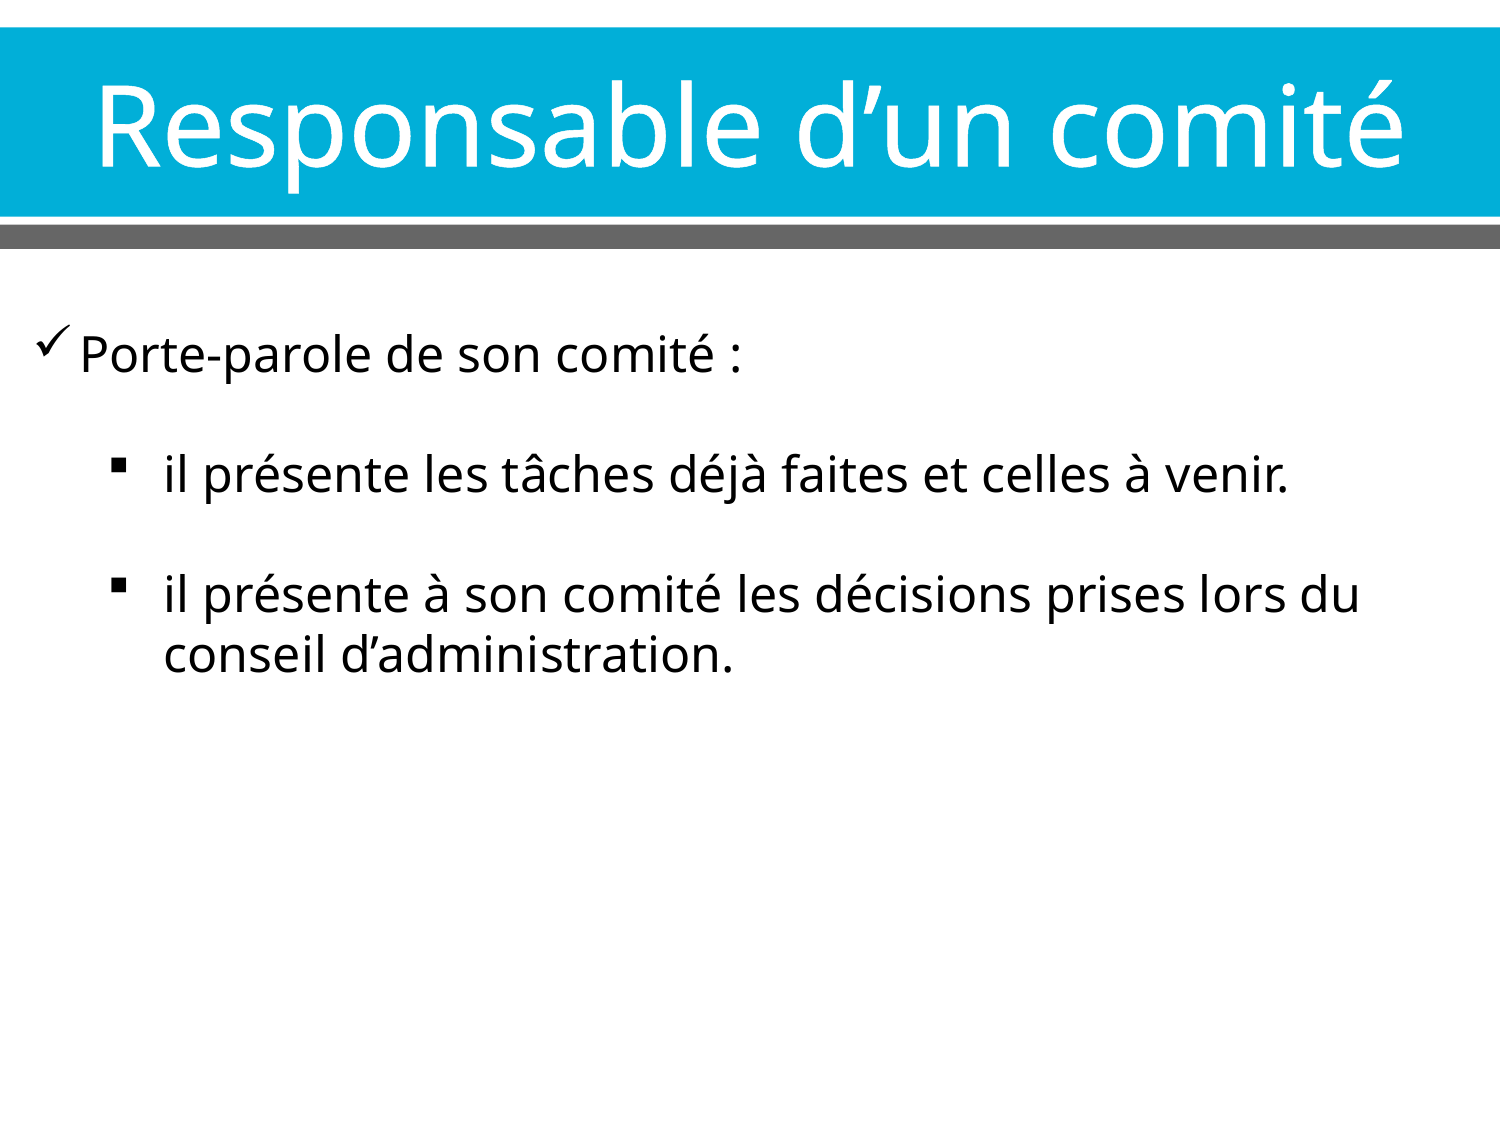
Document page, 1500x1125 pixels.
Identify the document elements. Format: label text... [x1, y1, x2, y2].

title Responsable d’un comité [0, 29, 1500, 213]
text_box Porte-parole de son comité : il présente les tâches déjà faites et celles à venir. il présente à son comité les décisions prises lors du conseil d’administration. [17, 314, 1483, 690]
